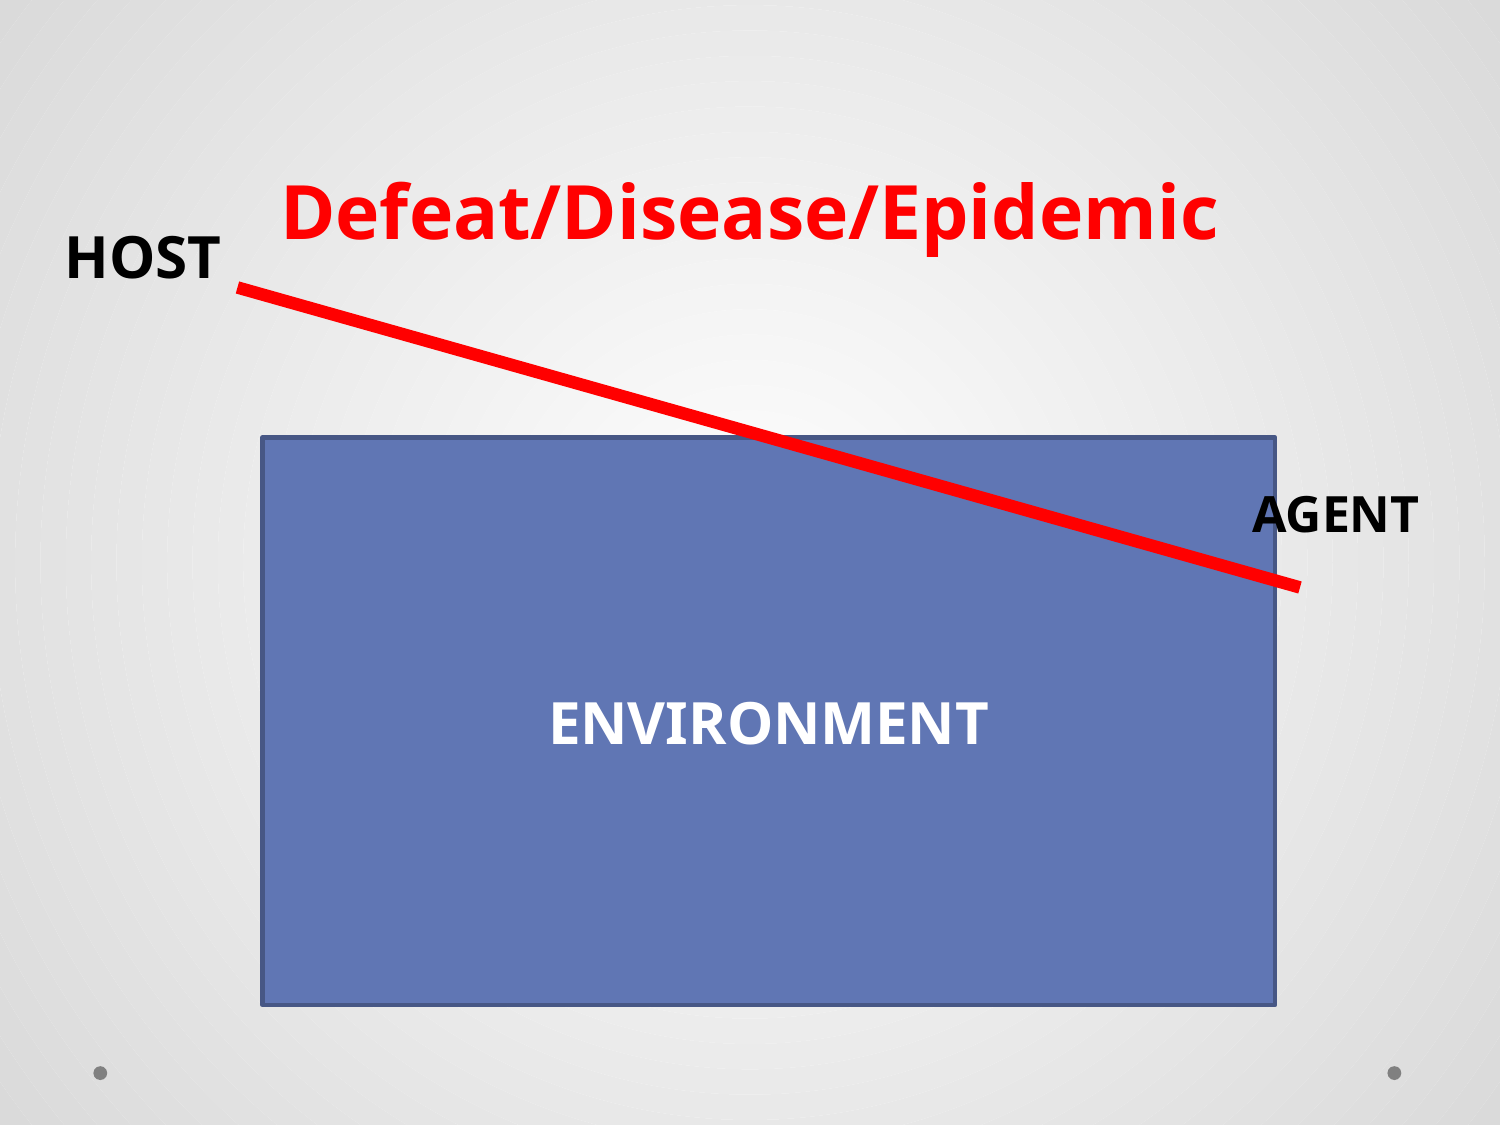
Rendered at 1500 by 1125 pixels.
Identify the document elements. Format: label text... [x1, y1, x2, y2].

text_box HOST [50, 212, 313, 298]
list ENVIRONMENT [260, 597, 1277, 1007]
title Defeat/Disease/Epidemic [75, 0, 1425, 263]
text_box AGENT [1304, 474, 1450, 550]
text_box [237, 287, 1301, 588]
